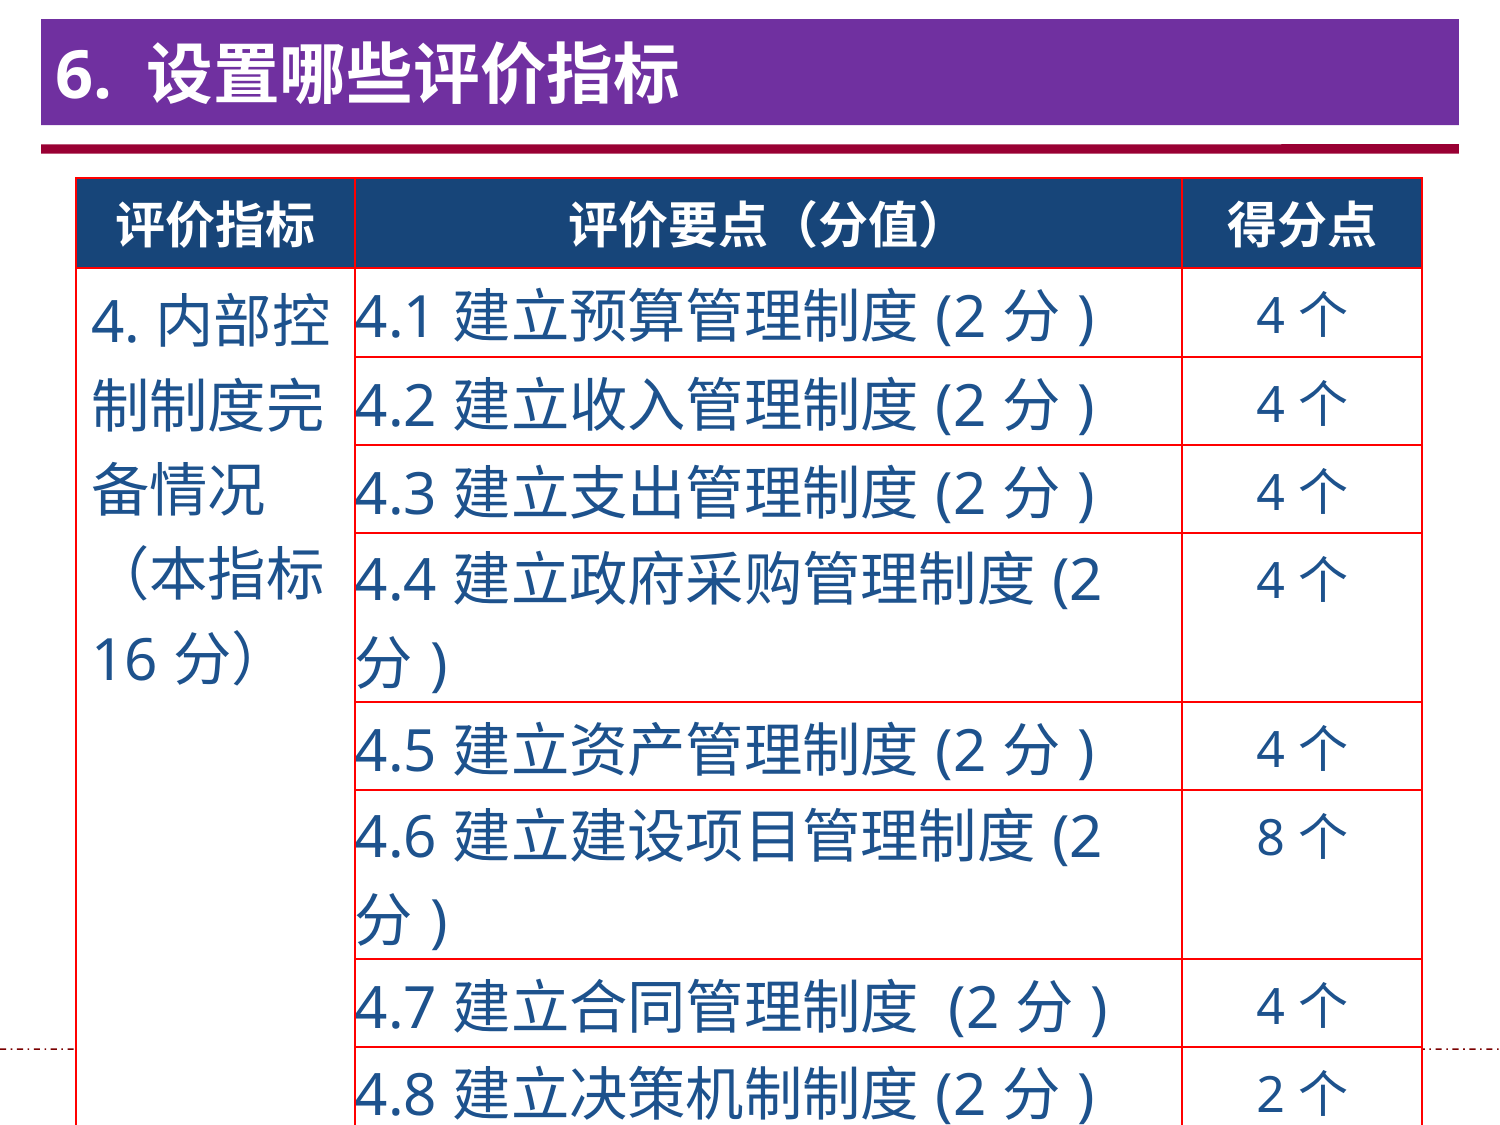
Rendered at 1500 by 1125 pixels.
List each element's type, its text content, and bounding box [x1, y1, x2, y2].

table_cell 4.1建立预算管理制度(2分) [356, 269, 1181, 356]
table_header 评价要点（分值） [356, 179, 1181, 267]
table_cell 4.2建立收入管理制度(2分) [356, 358, 1181, 444]
table_cell 4.7建立合同管理制度 (2分) [356, 960, 1181, 1046]
table_cell 4个 [1183, 703, 1421, 789]
table_cell 4个 [1183, 269, 1421, 356]
table_cell 4.6建立建设项目管理制度(2分) [356, 791, 1181, 958]
table_cell 2个 [1183, 1048, 1421, 1125]
table_cell 4个 [1183, 446, 1421, 532]
title 6. 设置哪些评价指标 [40, 18, 1460, 126]
table_header 得分点 [1183, 179, 1421, 267]
table_cell 4.8建立决策机制制度(2分) [356, 1048, 1181, 1125]
table_cell 4.3建立支出管理制度(2分) [356, 446, 1181, 532]
table_cell 4.4建立政府采购管理制度(2分) [356, 534, 1181, 701]
table_cell 4个 [1183, 358, 1421, 444]
table_cell 4个 [1183, 960, 1421, 1046]
table_cell 8个 [1183, 791, 1421, 958]
table_header 评价指标 [77, 179, 354, 267]
table_cell 4.内部控制制度完备情况（本指标16分） [77, 269, 354, 1125]
table_cell 4个 [1183, 534, 1421, 701]
table_cell 4.5建立资产管理制度(2分) [356, 703, 1181, 789]
